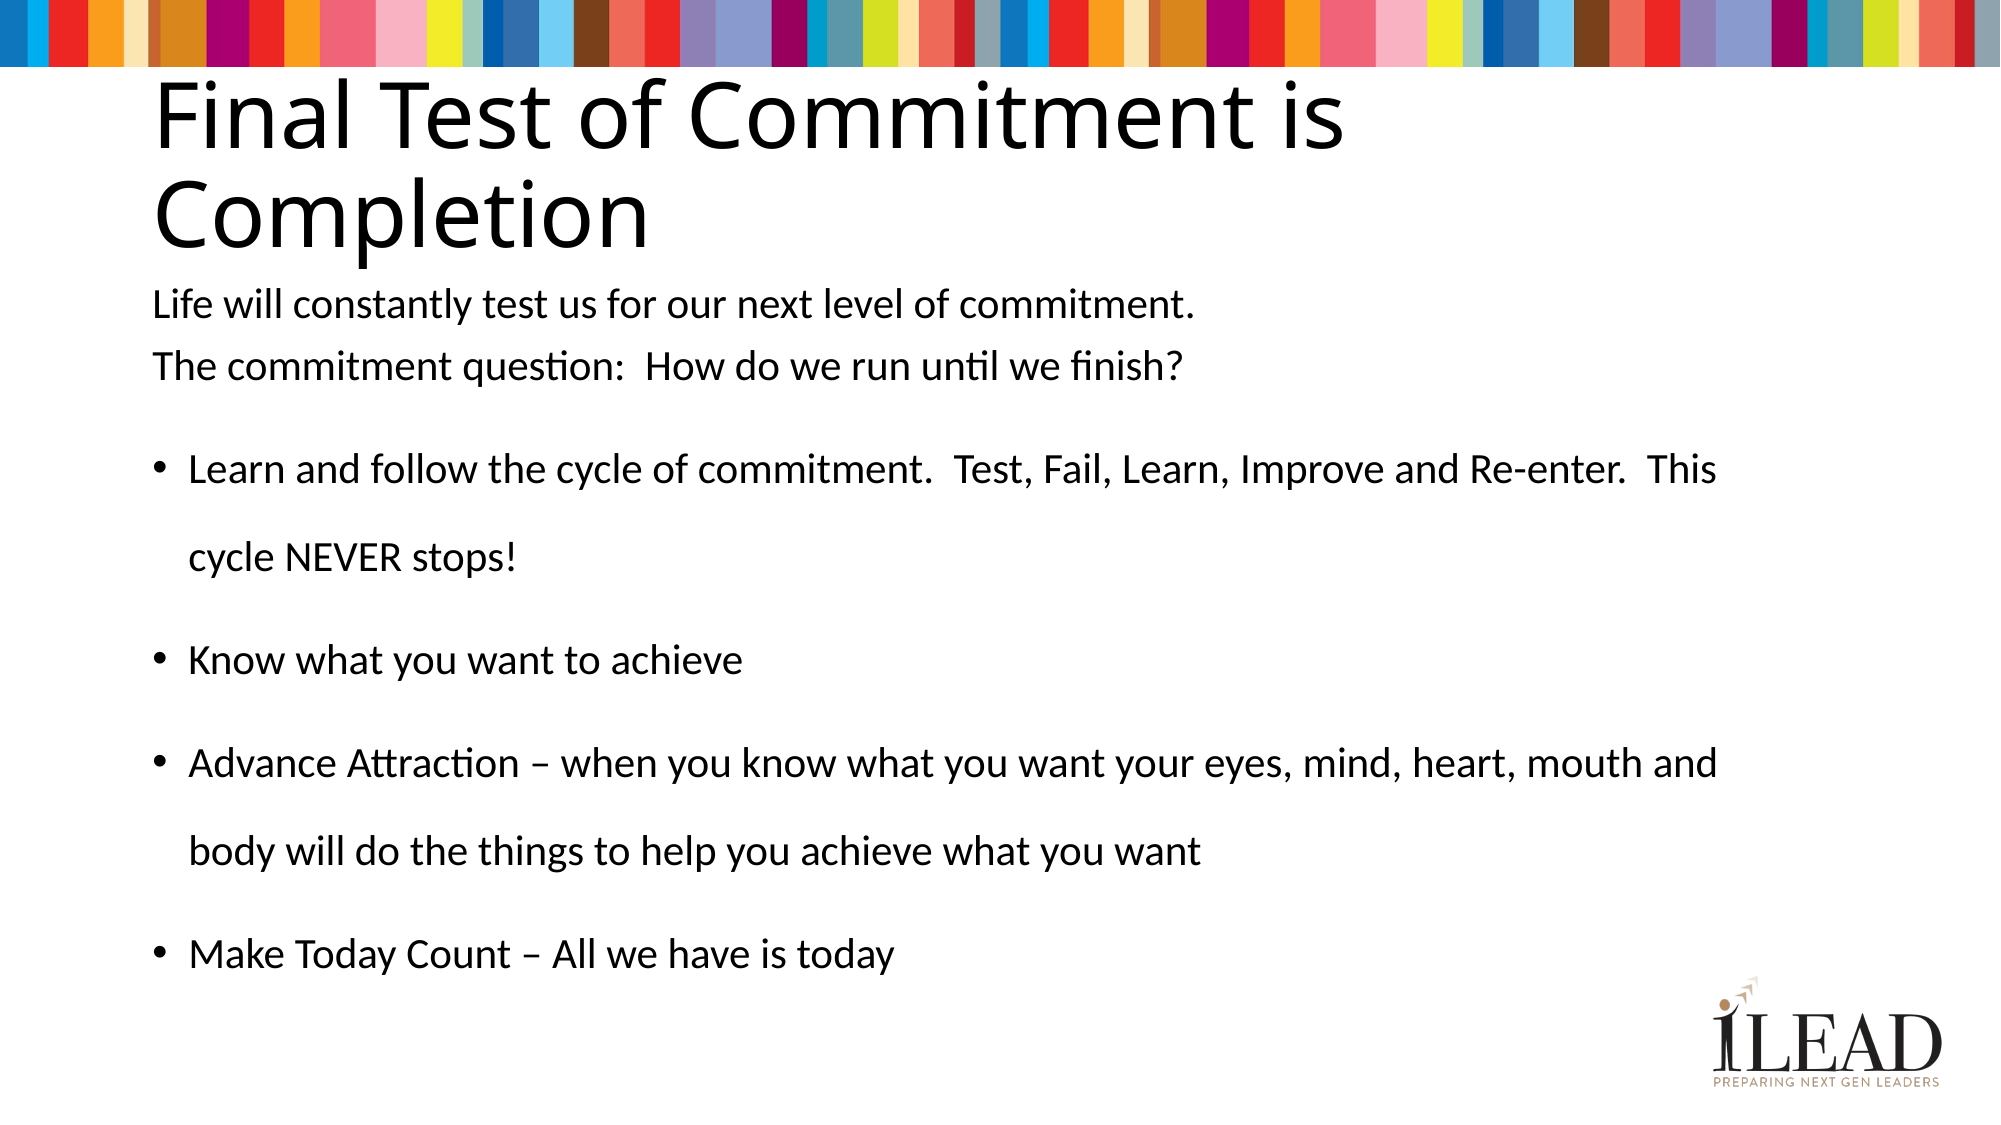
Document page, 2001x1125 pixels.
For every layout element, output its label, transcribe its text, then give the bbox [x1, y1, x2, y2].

picture [1828, 0, 2000, 67]
picture [1048, 0, 1808, 67]
title Final Test of Commitment is Completion [137, 67, 1863, 278]
picture [828, 0, 1026, 67]
picture [0, 0, 26, 67]
list Life will constantly test us for our next level of commitment. The commitment question: How do we run until we finish? Learn and follow the cycle of commitment. Test, Fail, Learn, Improve and Re-enter. This cycle NEVER stops! Know what you want to achieve Advance Attraction – when you know what you want your eyes, mind, heart, mouth and body will do the things to help you achieve what you want Make Today Count – All we have is today [137, 273, 1795, 988]
picture [1709, 972, 1945, 1091]
picture [48, 0, 808, 67]
